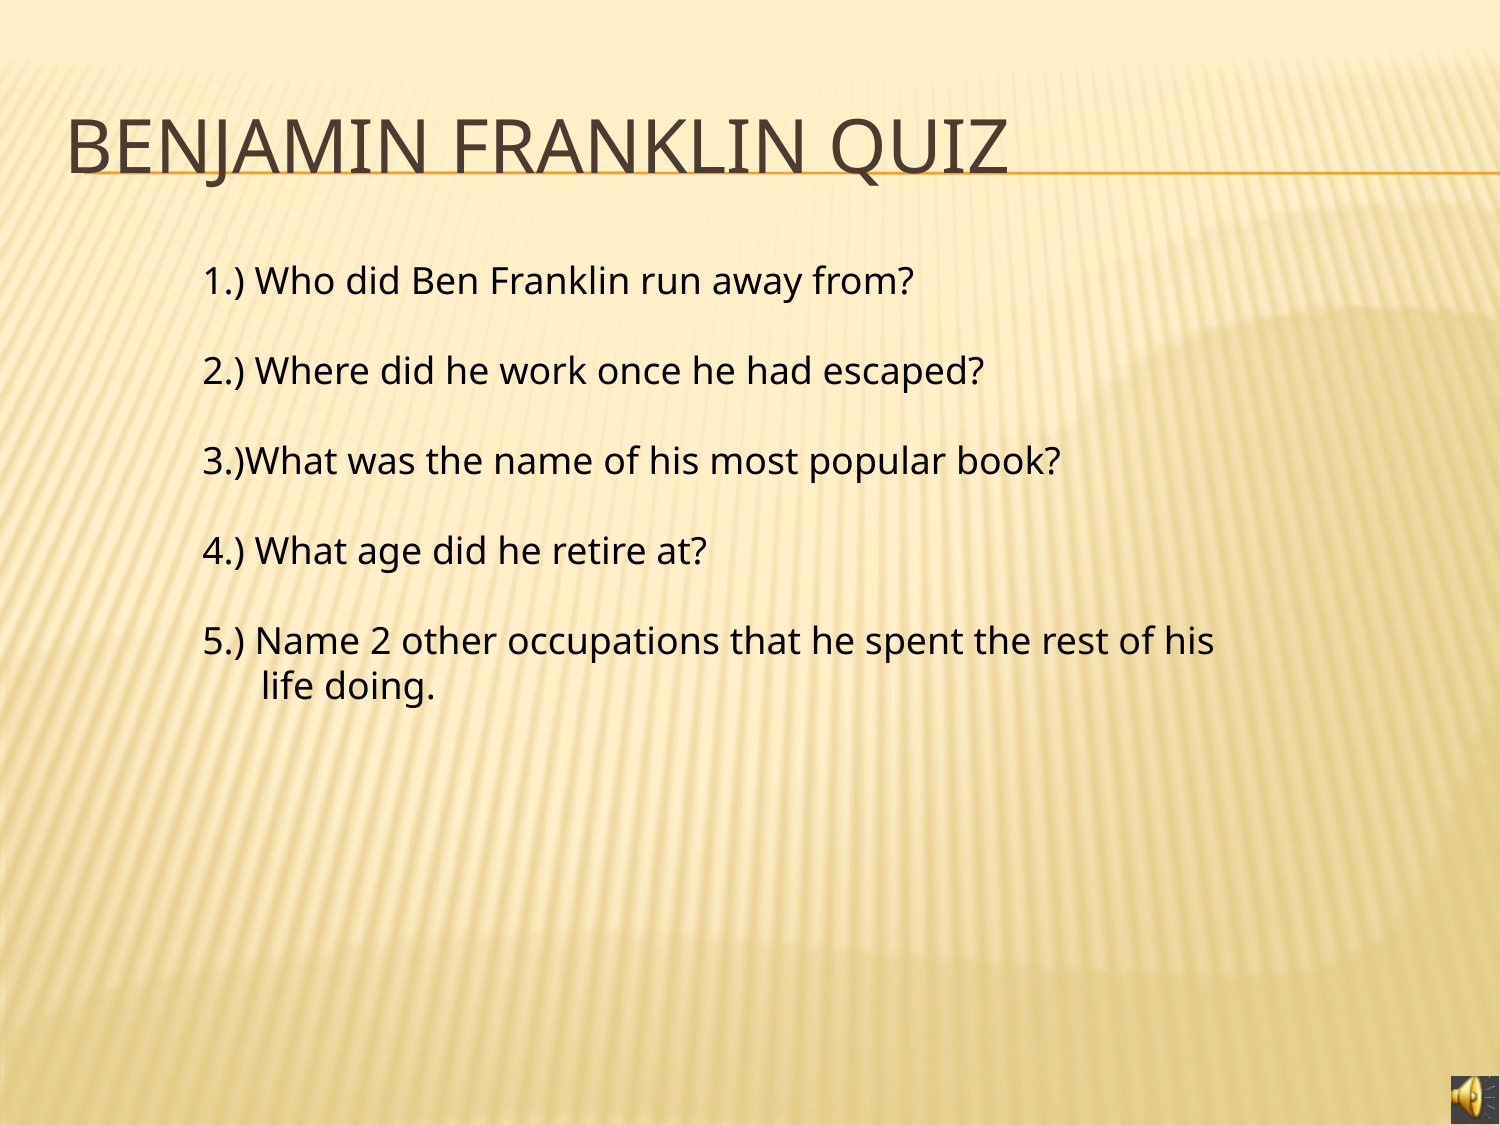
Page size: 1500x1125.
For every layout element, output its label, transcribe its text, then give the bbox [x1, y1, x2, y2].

picture [1449, 1074, 1500, 1125]
title Benjamin Franklin Quiz [50, 75, 1475, 213]
text_box 1.) Who did Ben Franklin run away from? 2.) Where did he work once he had escaped? 3.)What was the name of his most popular book? 4.) What age did he retire at? 5.) Name 2 other occupations that he spent the rest of his life doing. [187, 249, 1425, 985]
